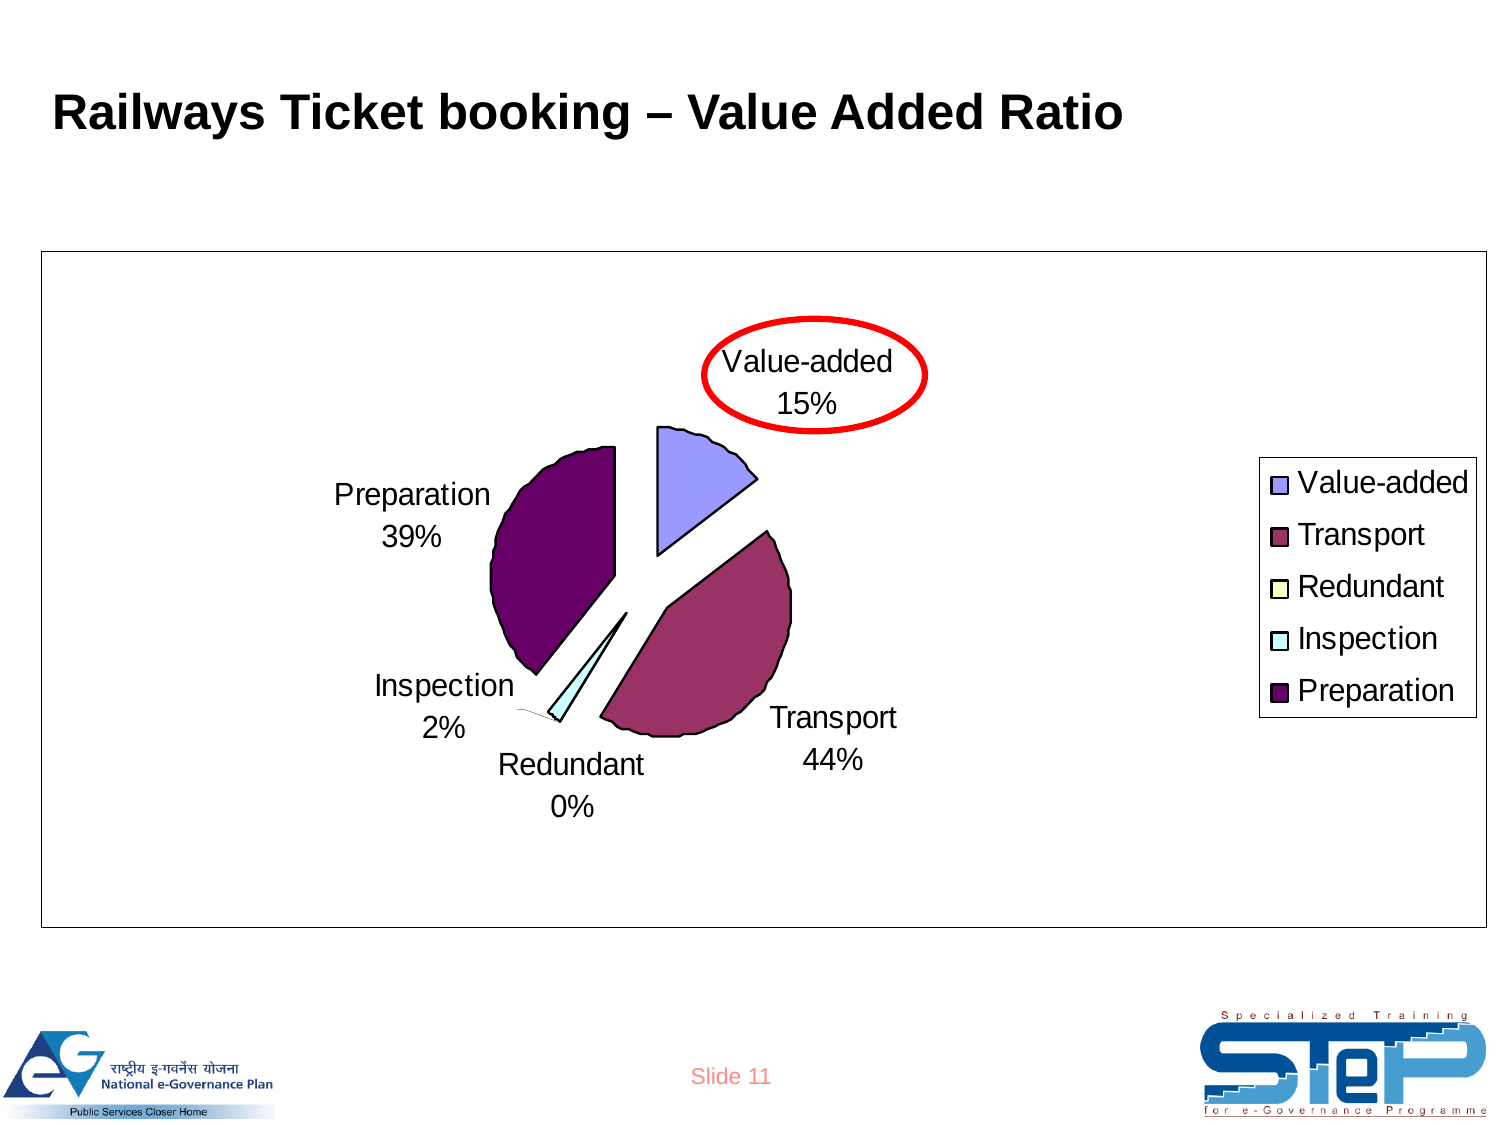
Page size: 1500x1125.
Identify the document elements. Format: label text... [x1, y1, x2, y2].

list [28, 238, 1500, 940]
picture [2, 1031, 275, 1119]
text_box Railways Ticket booking – Value Added Ratio [52, 79, 1471, 142]
picture [1200, 1011, 1486, 1117]
